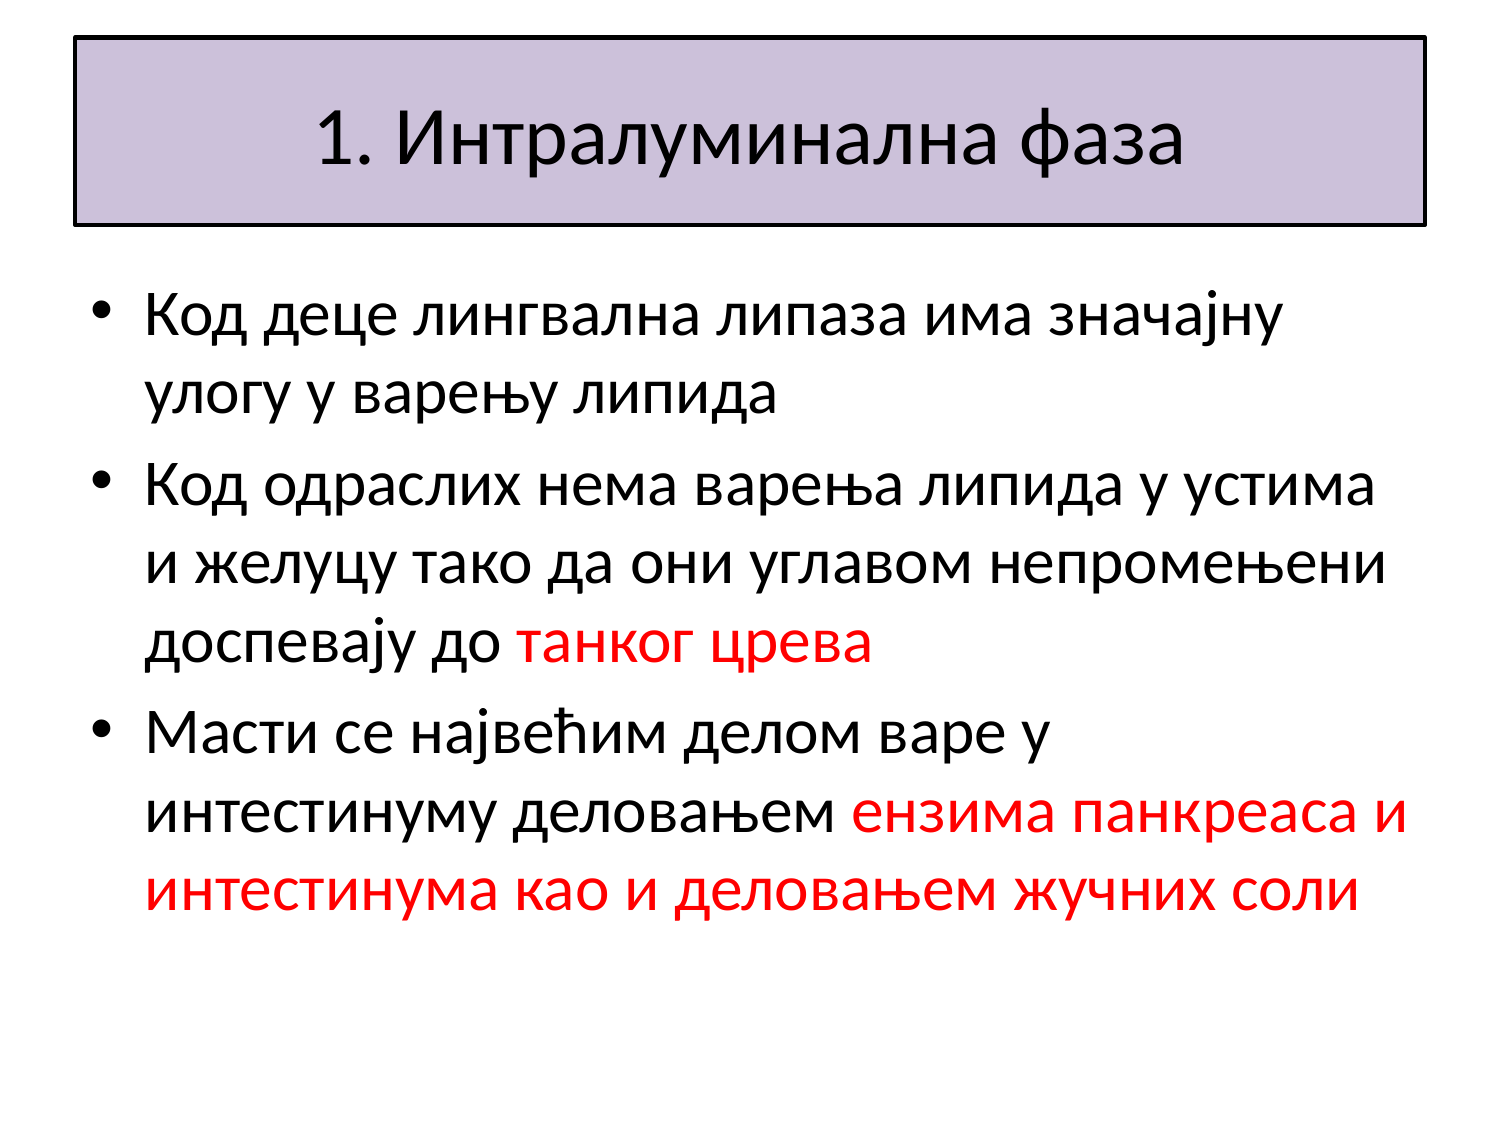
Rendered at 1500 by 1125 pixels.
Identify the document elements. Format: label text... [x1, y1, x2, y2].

title 1. Интралуминална фаза [73, 35, 1427, 227]
list Код деце лингвална липаза има значајну улогу у варењу липида Код одраслих нема варења липида у устима и желуцу тако да они углавом непромењени доспевају до танког црева Масти се највећим делом варе у интестинуму деловањем ензима панкреаса и интестинума као и деловањем жучних соли [75, 262, 1425, 1005]
